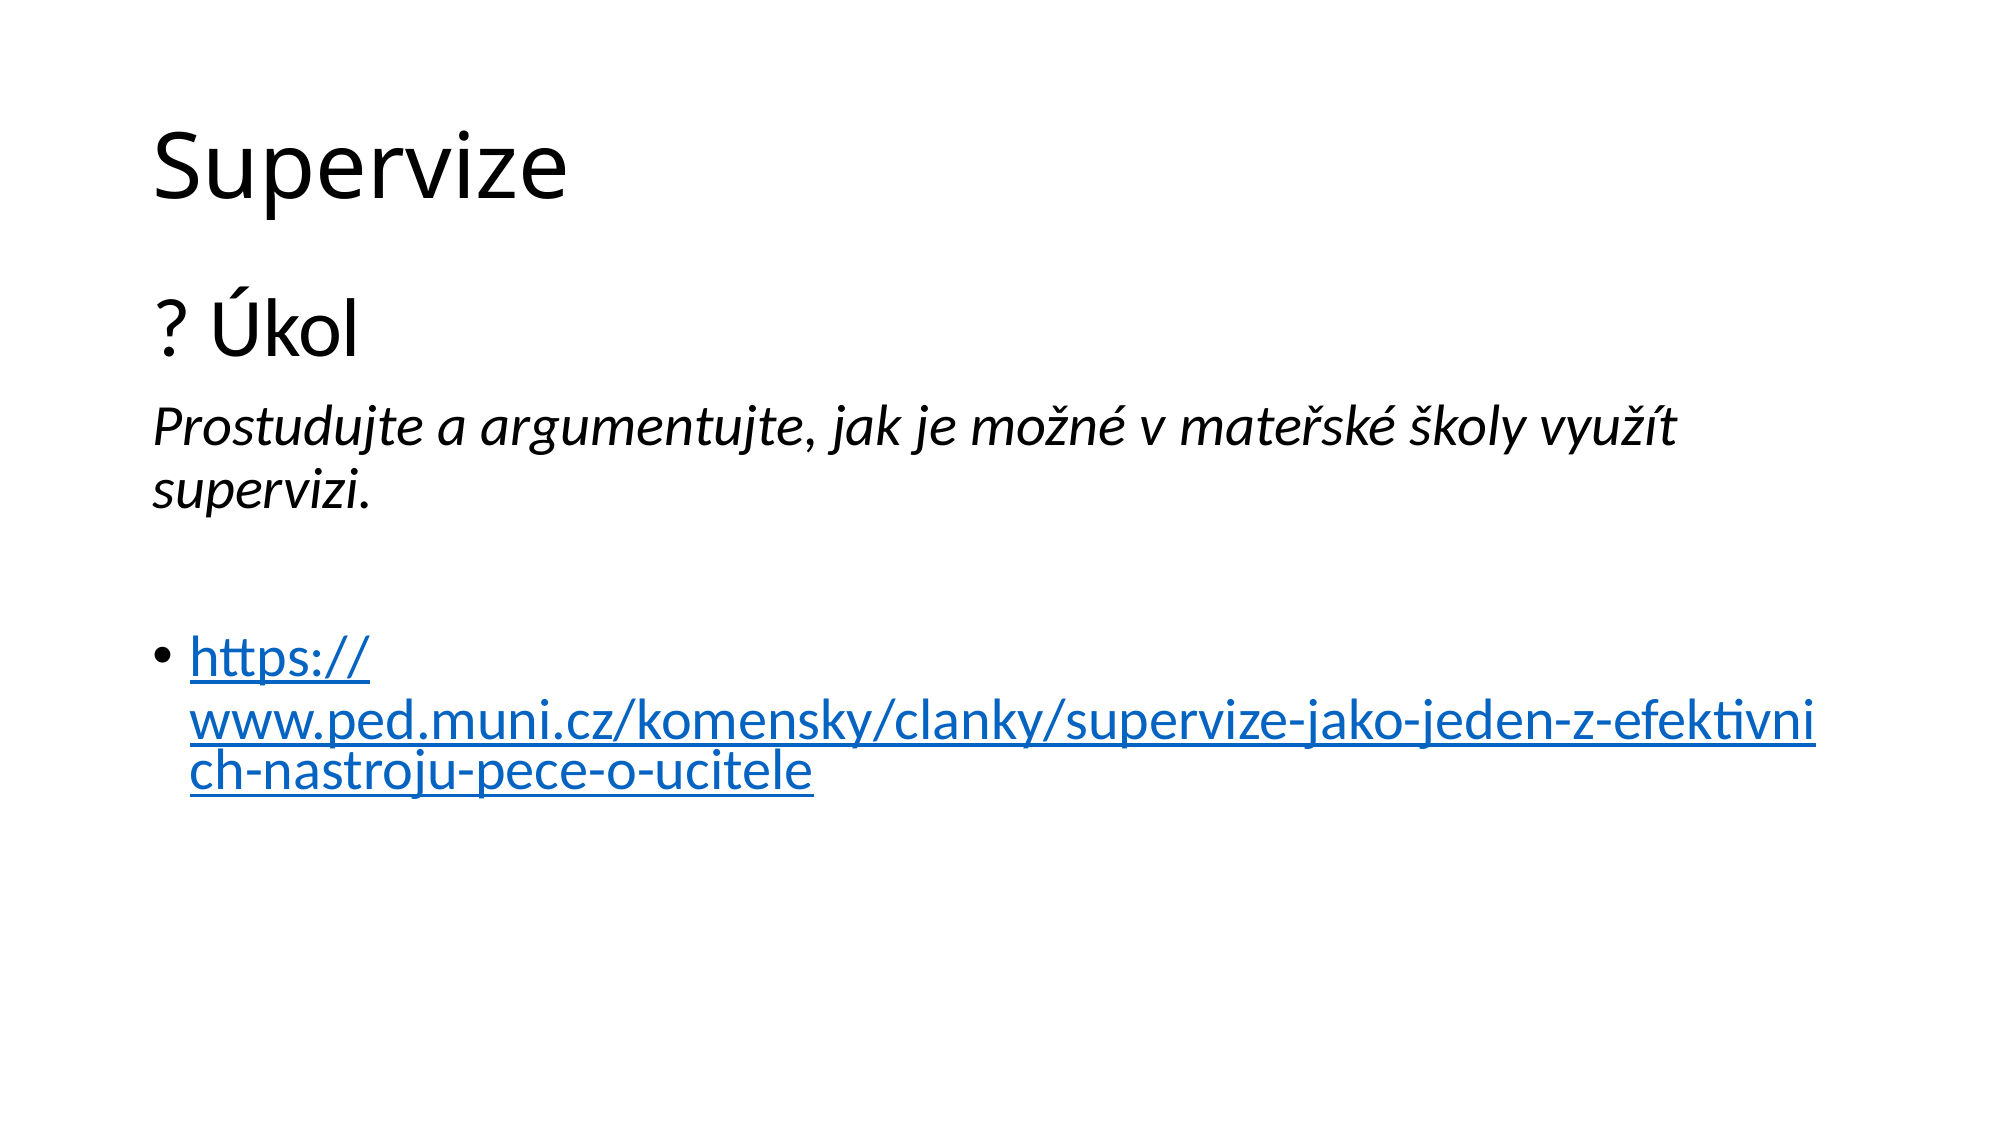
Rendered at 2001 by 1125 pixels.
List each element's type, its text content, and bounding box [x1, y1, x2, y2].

title Supervize [137, 59, 1863, 278]
list ? Úkol Prostudujte a argumentujte, jak je možné v mateřské školy využít supervizi. https://www.ped.muni.cz/komensky/clanky/supervize-jako-jeden-z-efektivnich-nastroju-pece-o-ucitele [137, 277, 1848, 992]
